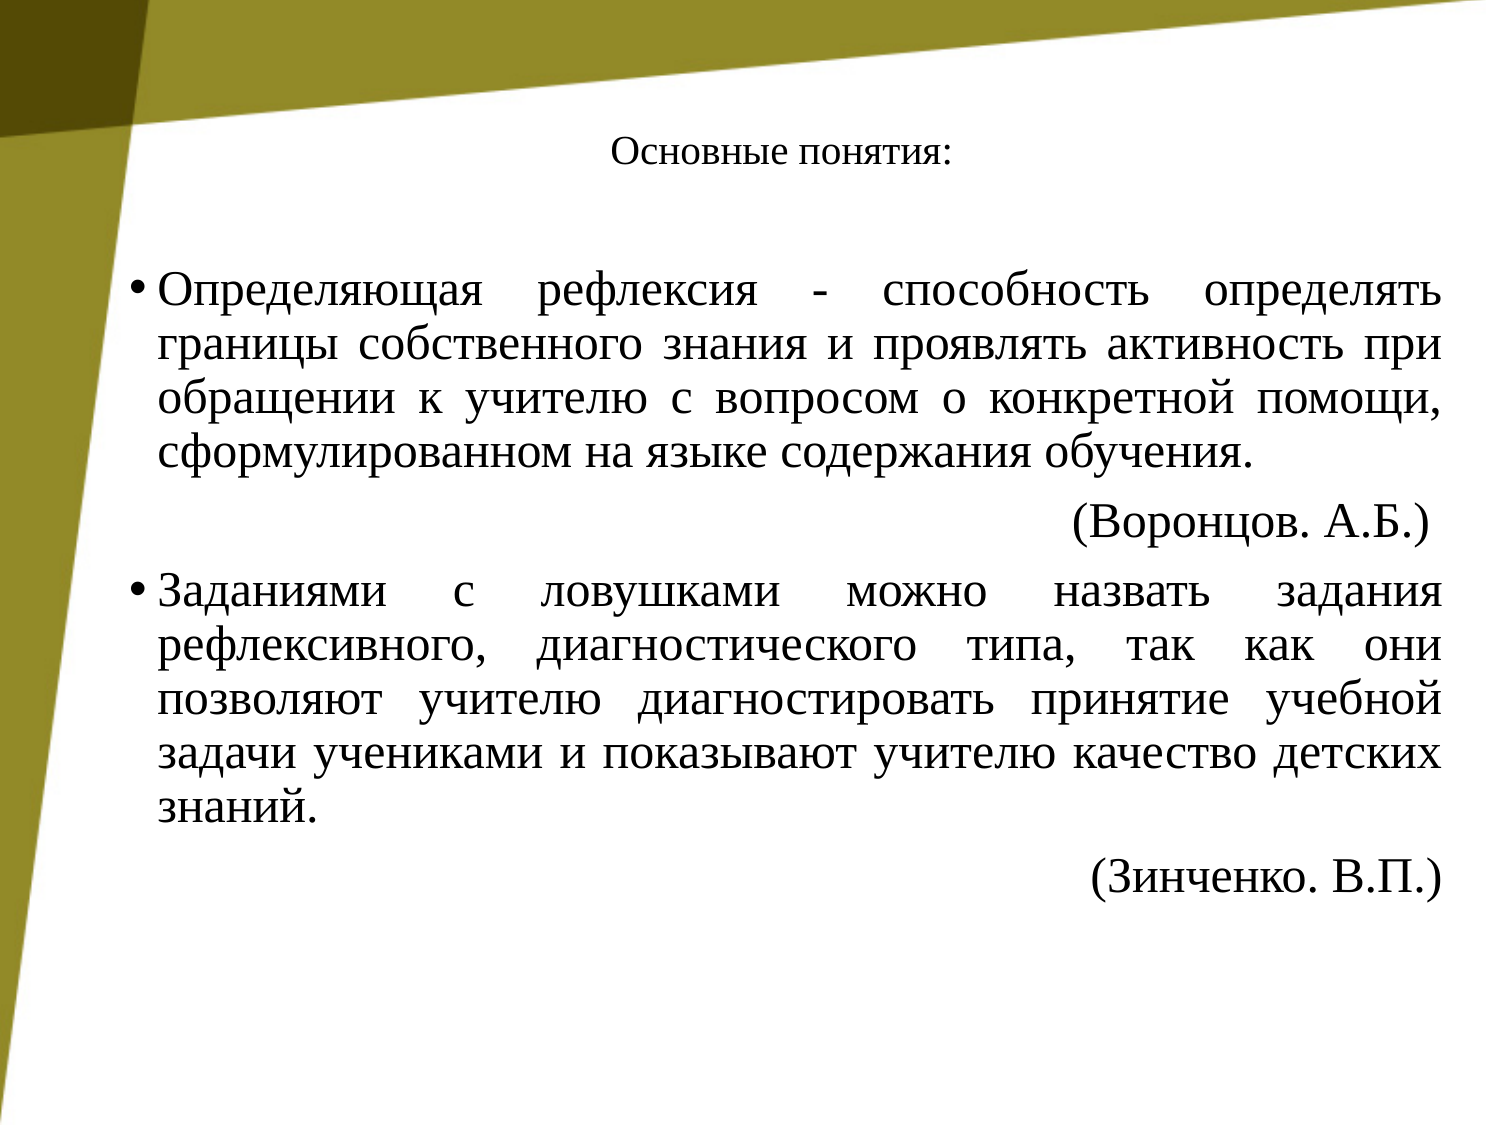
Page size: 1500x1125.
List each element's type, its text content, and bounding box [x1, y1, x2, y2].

title Основные понятия: [139, 121, 1424, 231]
picture [0, 0, 1500, 1125]
list Определяющая рефлексия - способность определять границы собственного знания и проявлять активность при обращении к учителю с вопросом о конкретной помощи, сформулированном на языке содержания обучения. (Воронцов. А.Б.) Заданиями с ловушками можно назвать задания рефлексивного, диагностического типа, так как они позволяют учителю диагностировать принятие учебной задачи учениками и показывают учителю качество детских знаний. (Зинченко. В.П.) [114, 255, 1458, 1006]
